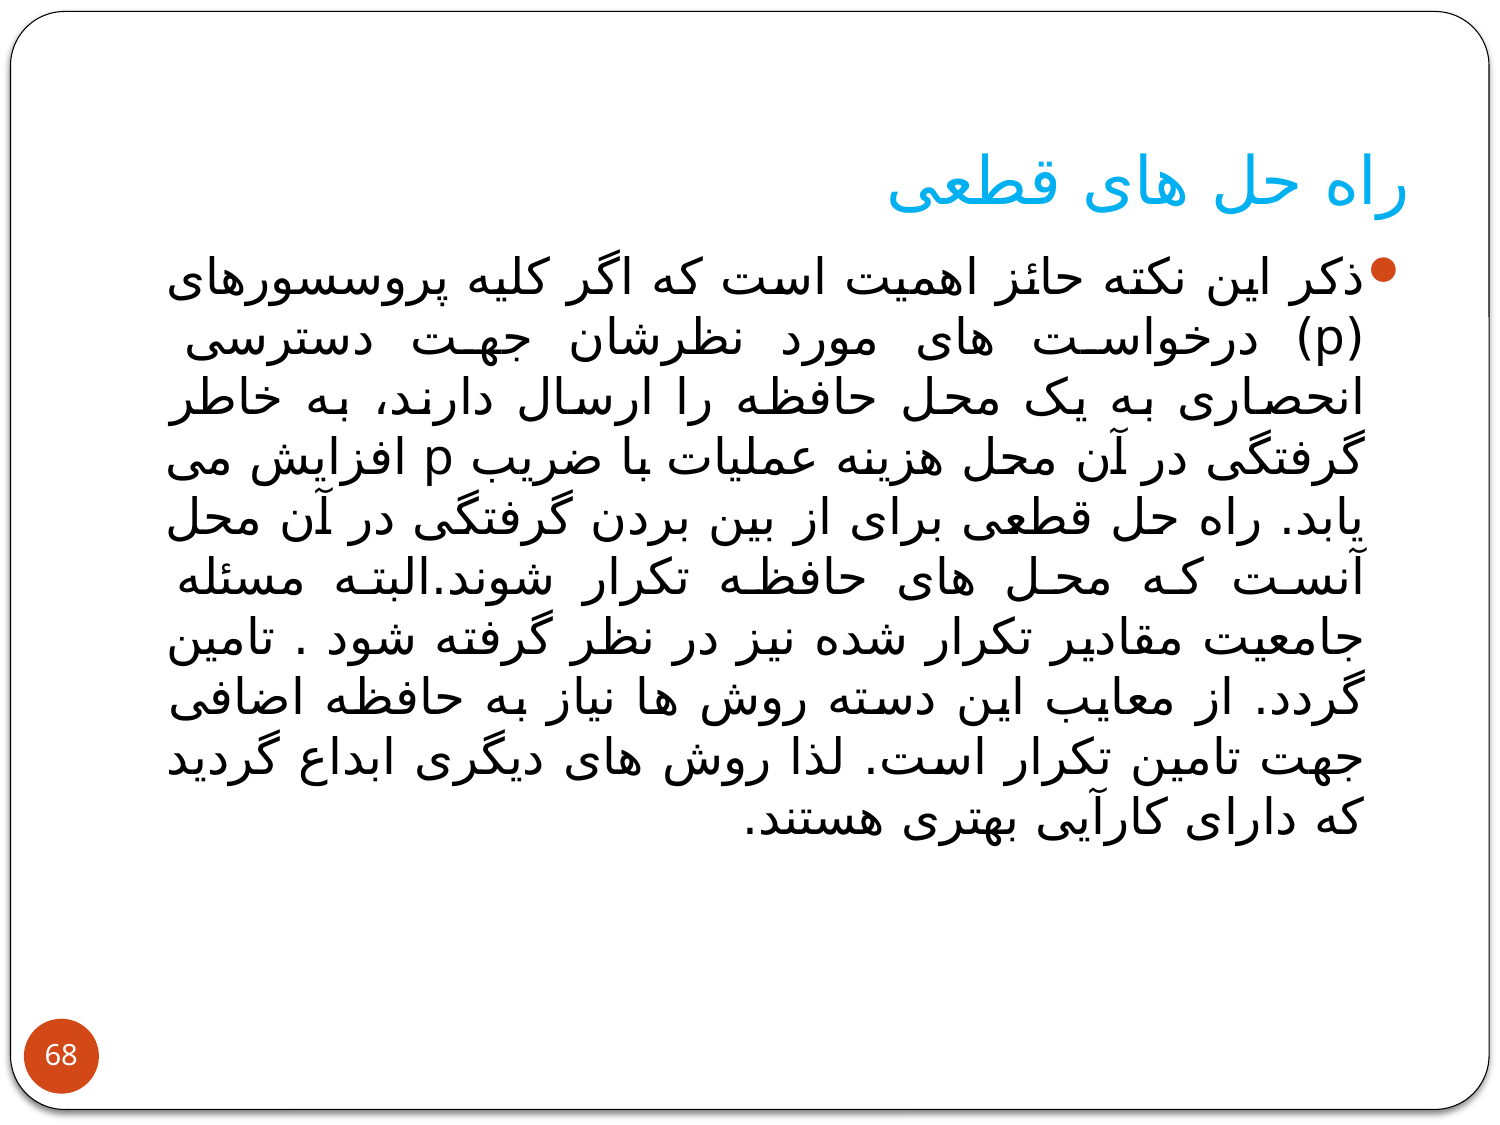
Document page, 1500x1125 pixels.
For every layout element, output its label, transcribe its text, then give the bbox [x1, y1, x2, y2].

slide_number 68 [23, 1018, 99, 1094]
title راه حل های قطعی [150, 45, 1425, 233]
list ذکر این نکته حائز اهمیت است که اگر کلیه پروسسورهای (p) درخواست های مورد نظرشان جهت دسترسی انحصاری به یک محل حافظه را ارسال دارند، به خاطر گرفتگی در آن محل هزینه عملیات با ضریب p افزایش می یابد. راه حل قطعی برای از بین بردن گرفتگی در آن محل آنست که محل های حافظه تکرار شوند.البته مسئله جامعیت مقادیر تکرار شده نیز در نظر گرفته شود . تامین گردد. از معایب این دسته روش ها نیاز به حافظه اضافی جهت تامین تکرار است. لذا روش های دیگری ابداع گردید که دارای کارآیی بهتری هستند. [150, 237, 1425, 988]
